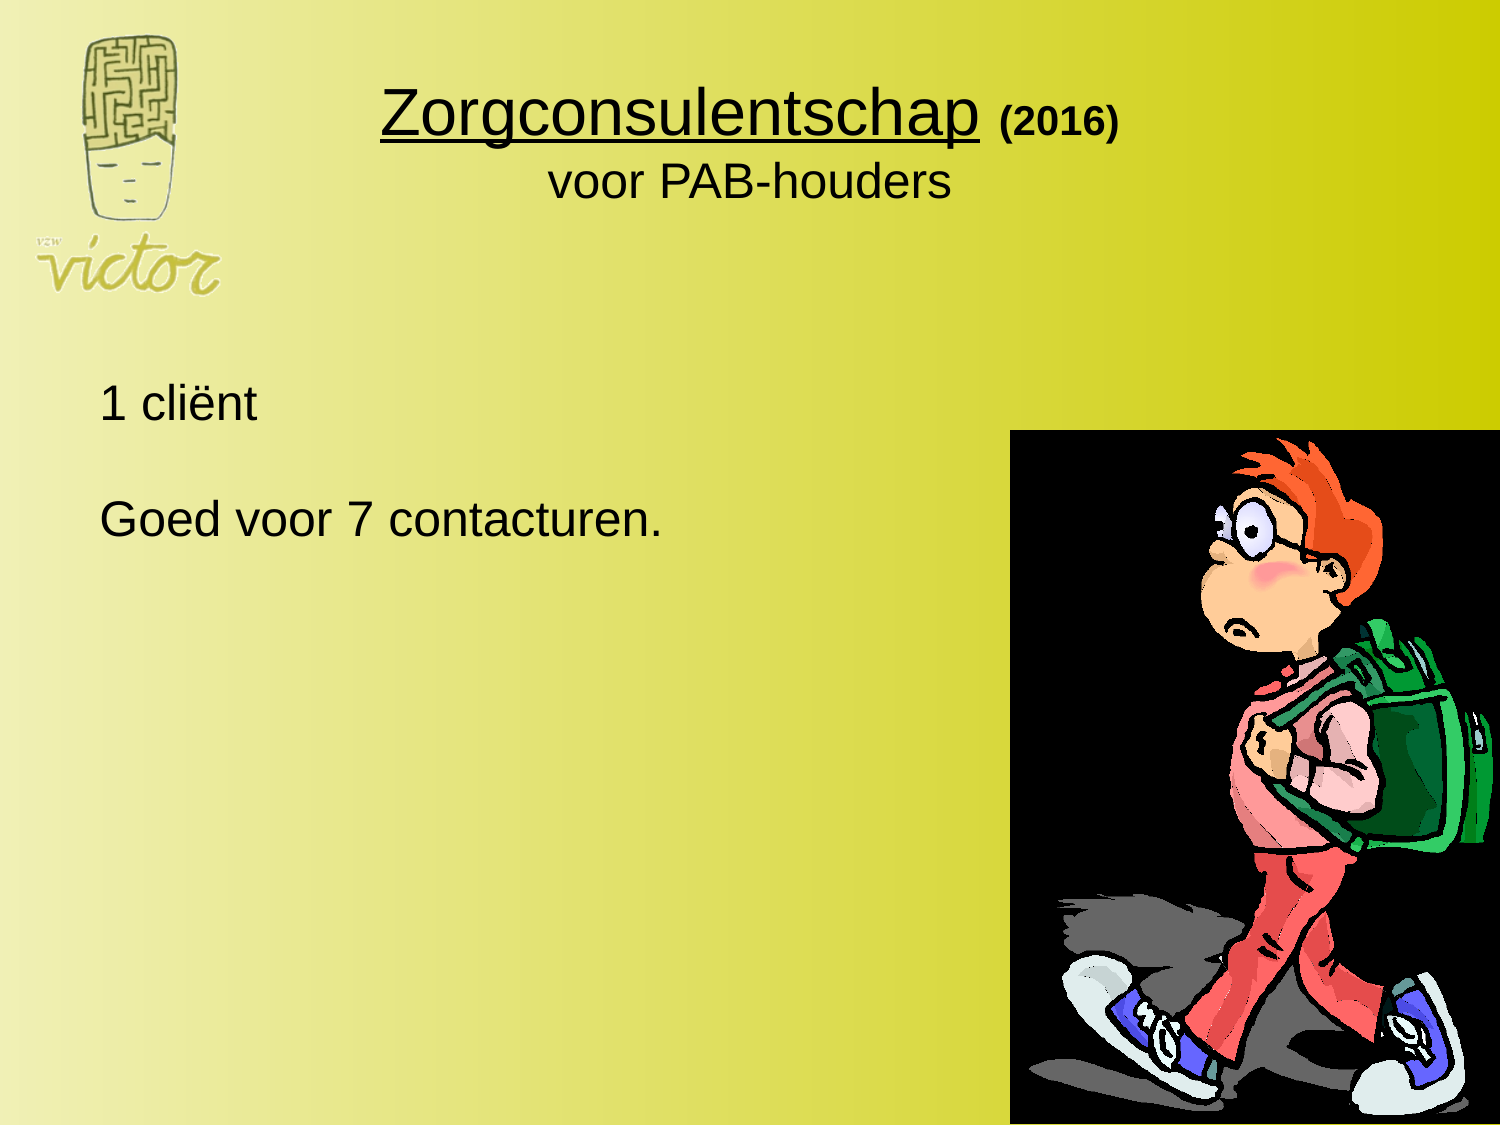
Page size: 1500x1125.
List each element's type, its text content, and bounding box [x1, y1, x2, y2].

picture [29, 30, 234, 303]
list 1 cliënt Goed voor 7 contacturen. [74, 314, 1426, 1006]
picture [1009, 430, 1500, 1124]
title Zorgconsulentschap (2016) voor PAB-houders [74, 44, 1426, 233]
